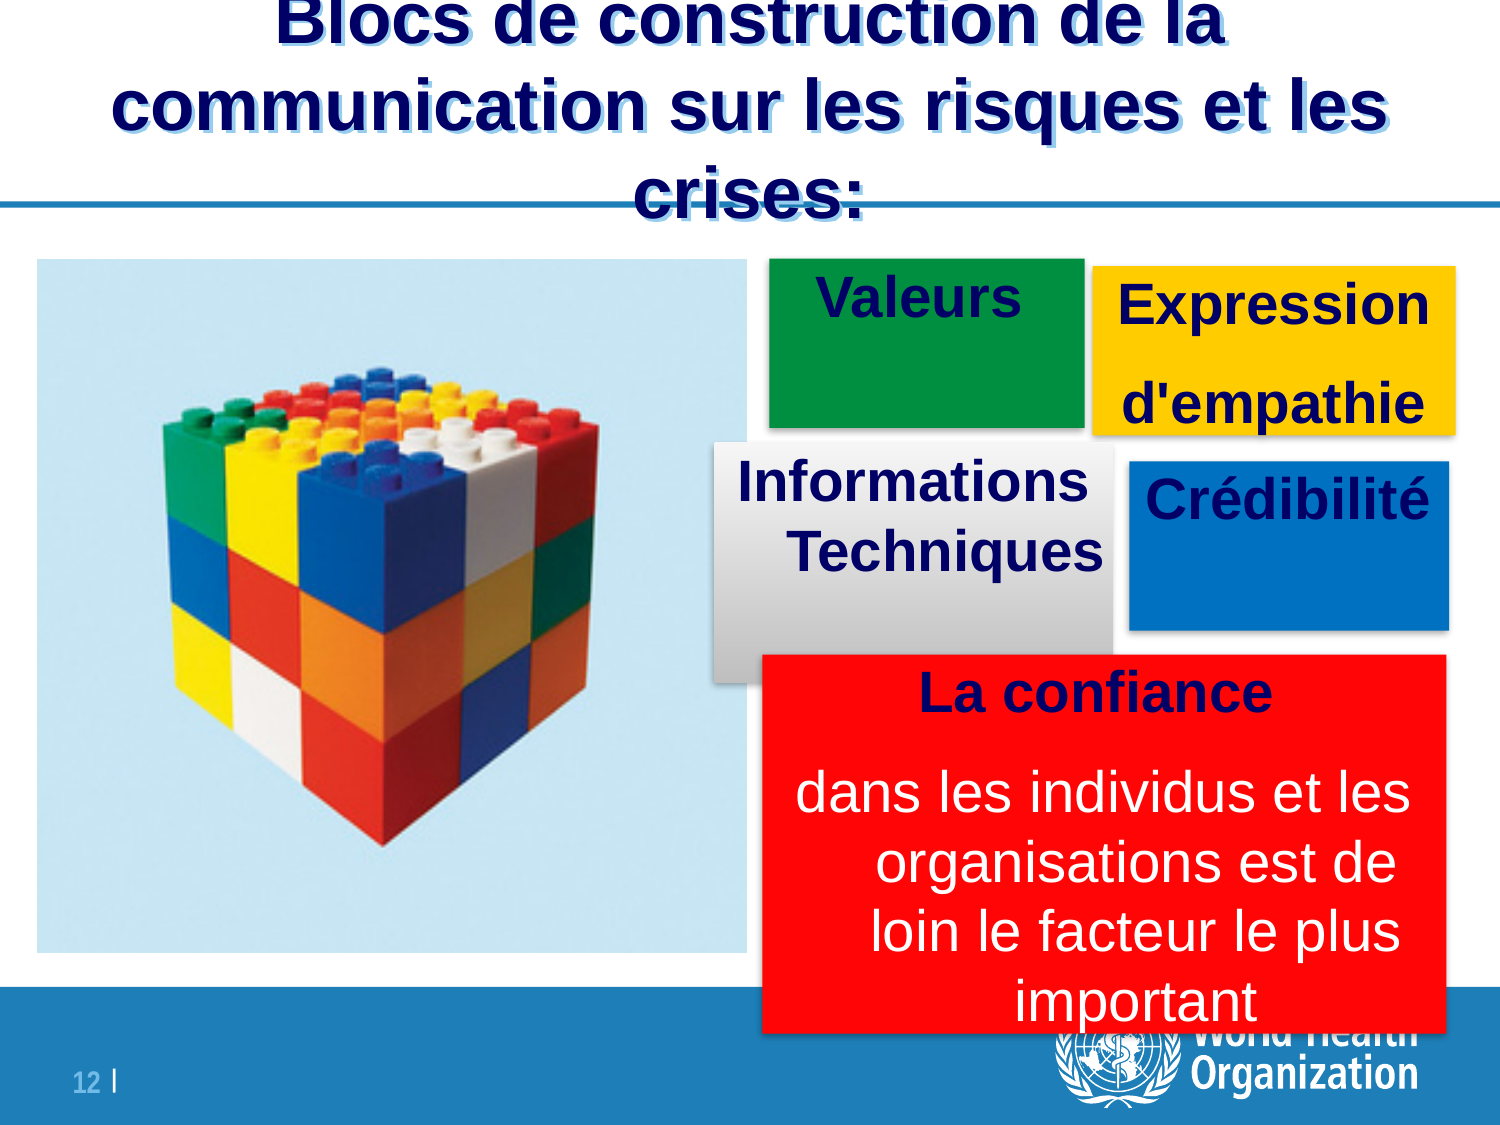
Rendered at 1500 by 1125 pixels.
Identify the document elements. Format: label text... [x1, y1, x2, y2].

title Blocs de construction de la communication sur les risques et les crises: [0, 0, 1500, 204]
picture [37, 259, 748, 953]
text_box Valeurs [769, 258, 1085, 428]
text_box La confiance dans les individus et les organisations est de loin le facteur le plus important [762, 654, 1447, 1034]
text_box Expression d'empathie [1092, 266, 1456, 436]
text_box Crédibilité [1129, 461, 1450, 631]
text_box Informations Techniques [751, 442, 1114, 683]
